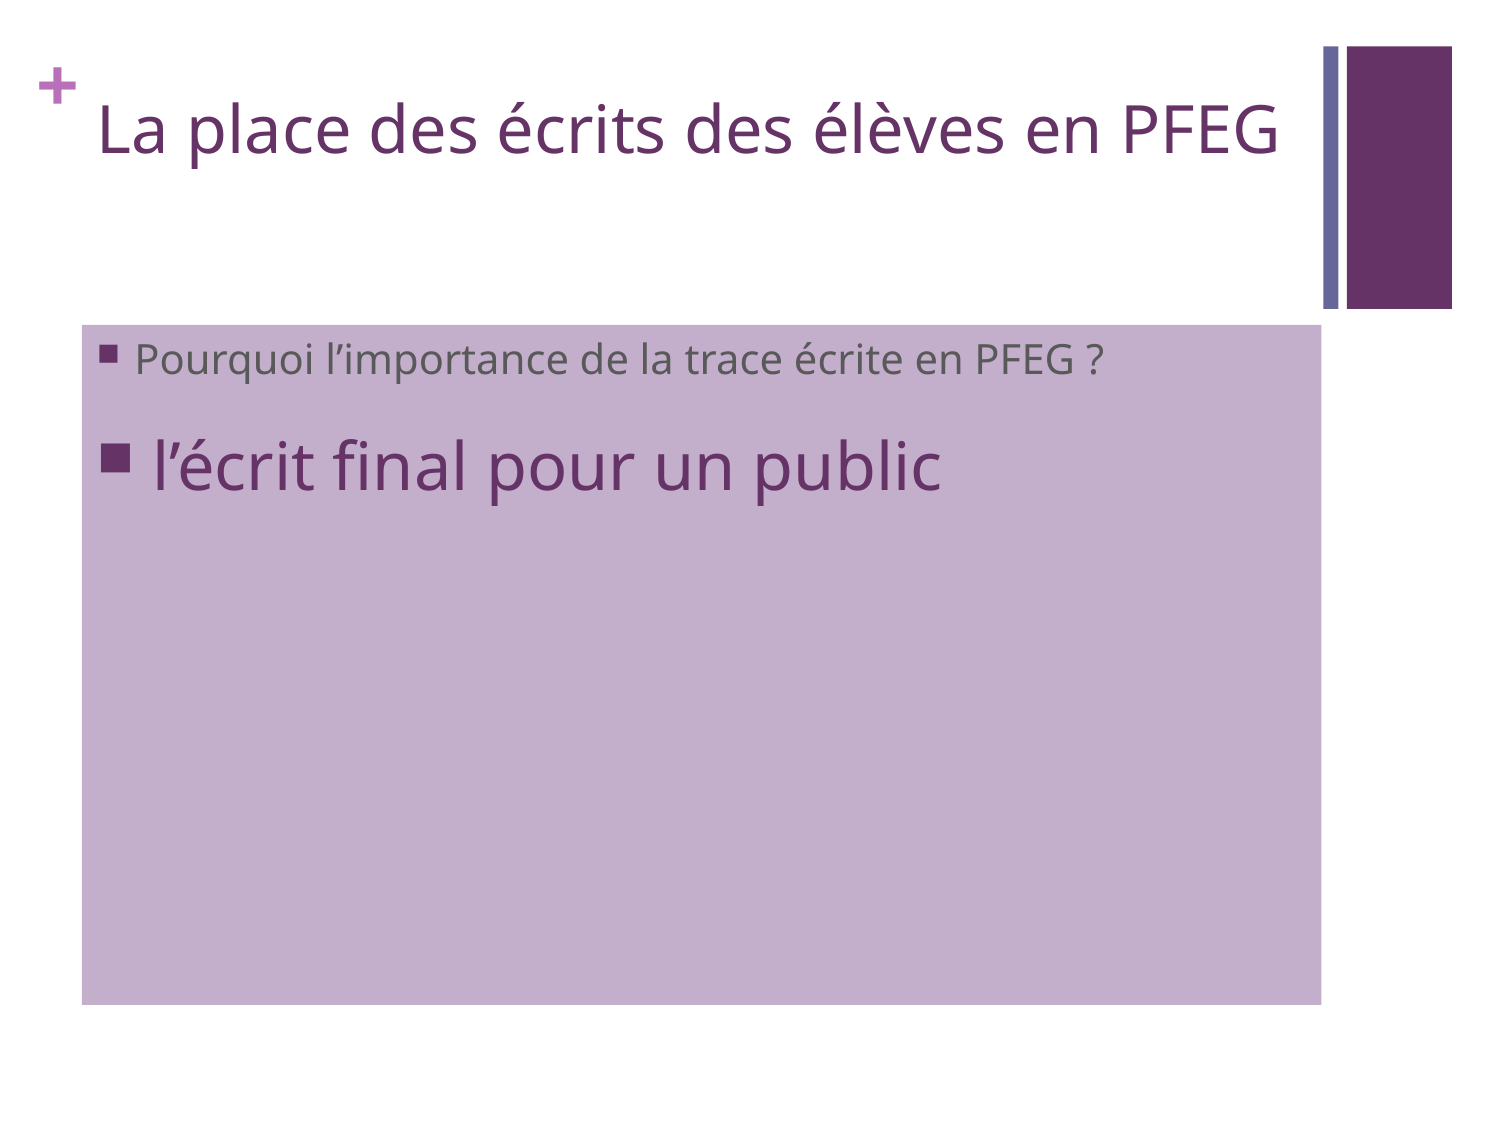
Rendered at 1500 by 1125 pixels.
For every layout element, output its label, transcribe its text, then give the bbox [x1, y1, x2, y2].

title La place des écrits des élèves en PFEG [81, 79, 1322, 263]
list Pourquoi l’importance de la trace écrite en PFEG ? l’écrit final pour un public [81, 324, 1322, 1005]
